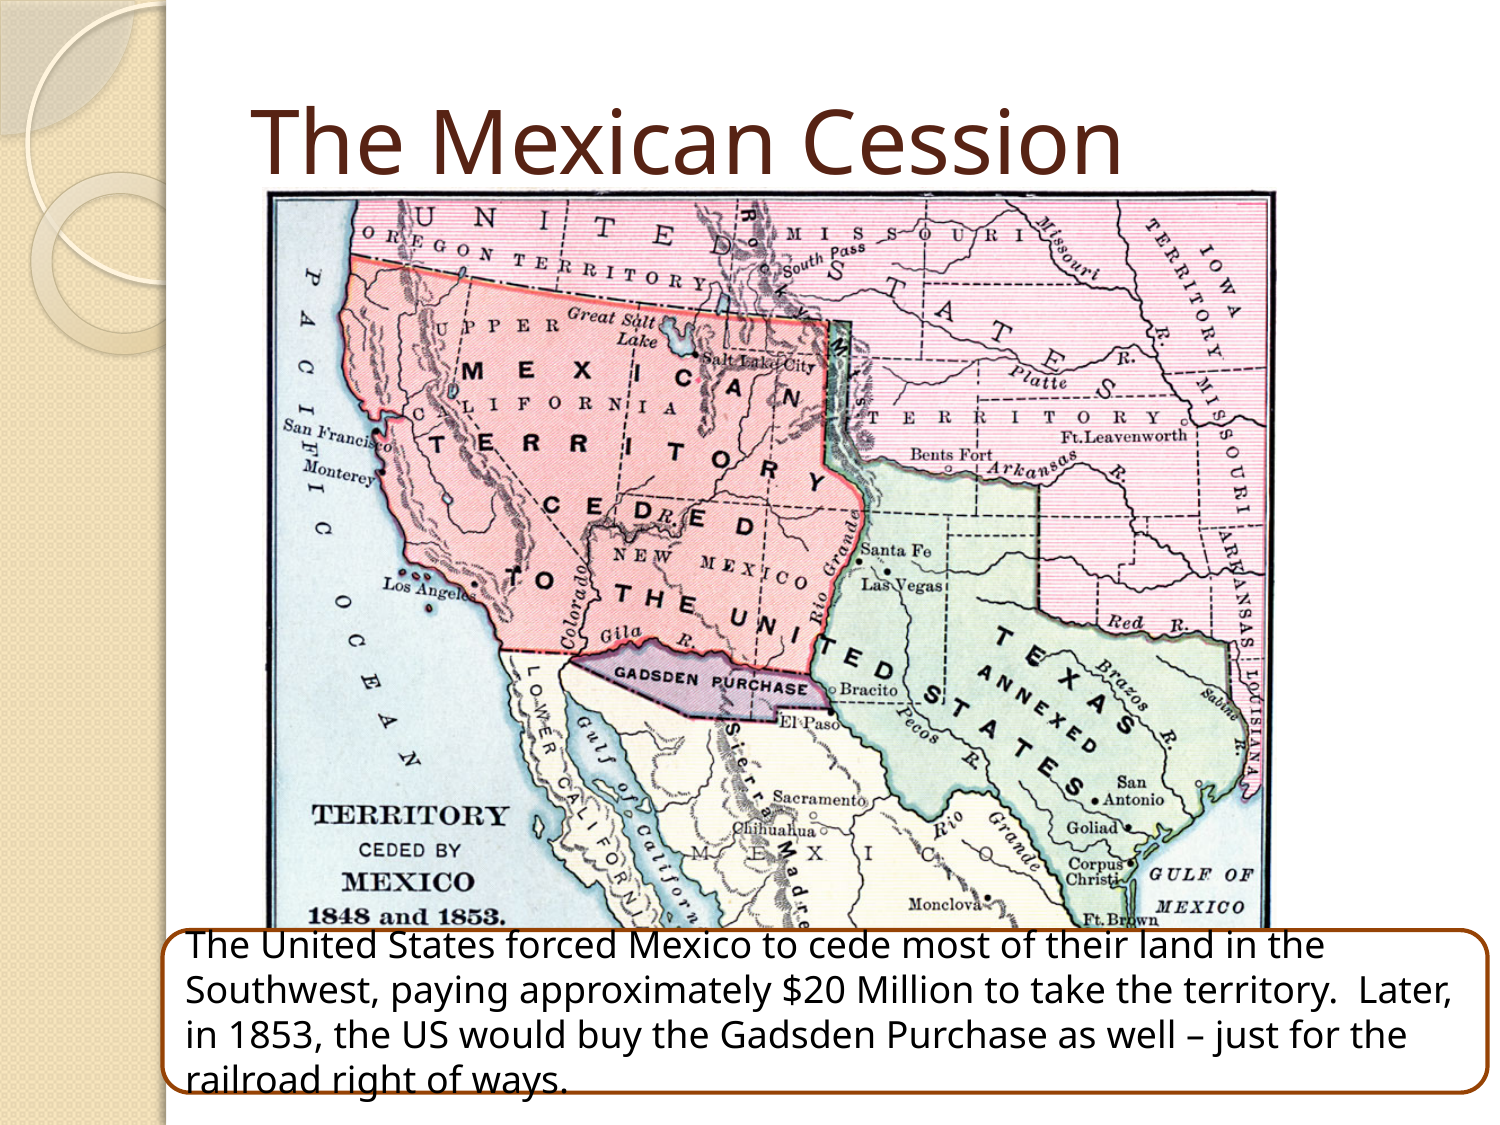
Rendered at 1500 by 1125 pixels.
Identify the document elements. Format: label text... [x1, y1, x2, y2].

title The Mexican Cession [235, 45, 1466, 233]
text_box The United States forced Mexico to cede most of their land in the Southwest, paying approximately $20 Million to take the territory. Later, in 1853, the US would buy the Gadsden Purchase as well – just for the railroad right of ways. [160, 927, 1490, 1095]
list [262, 187, 1277, 976]
